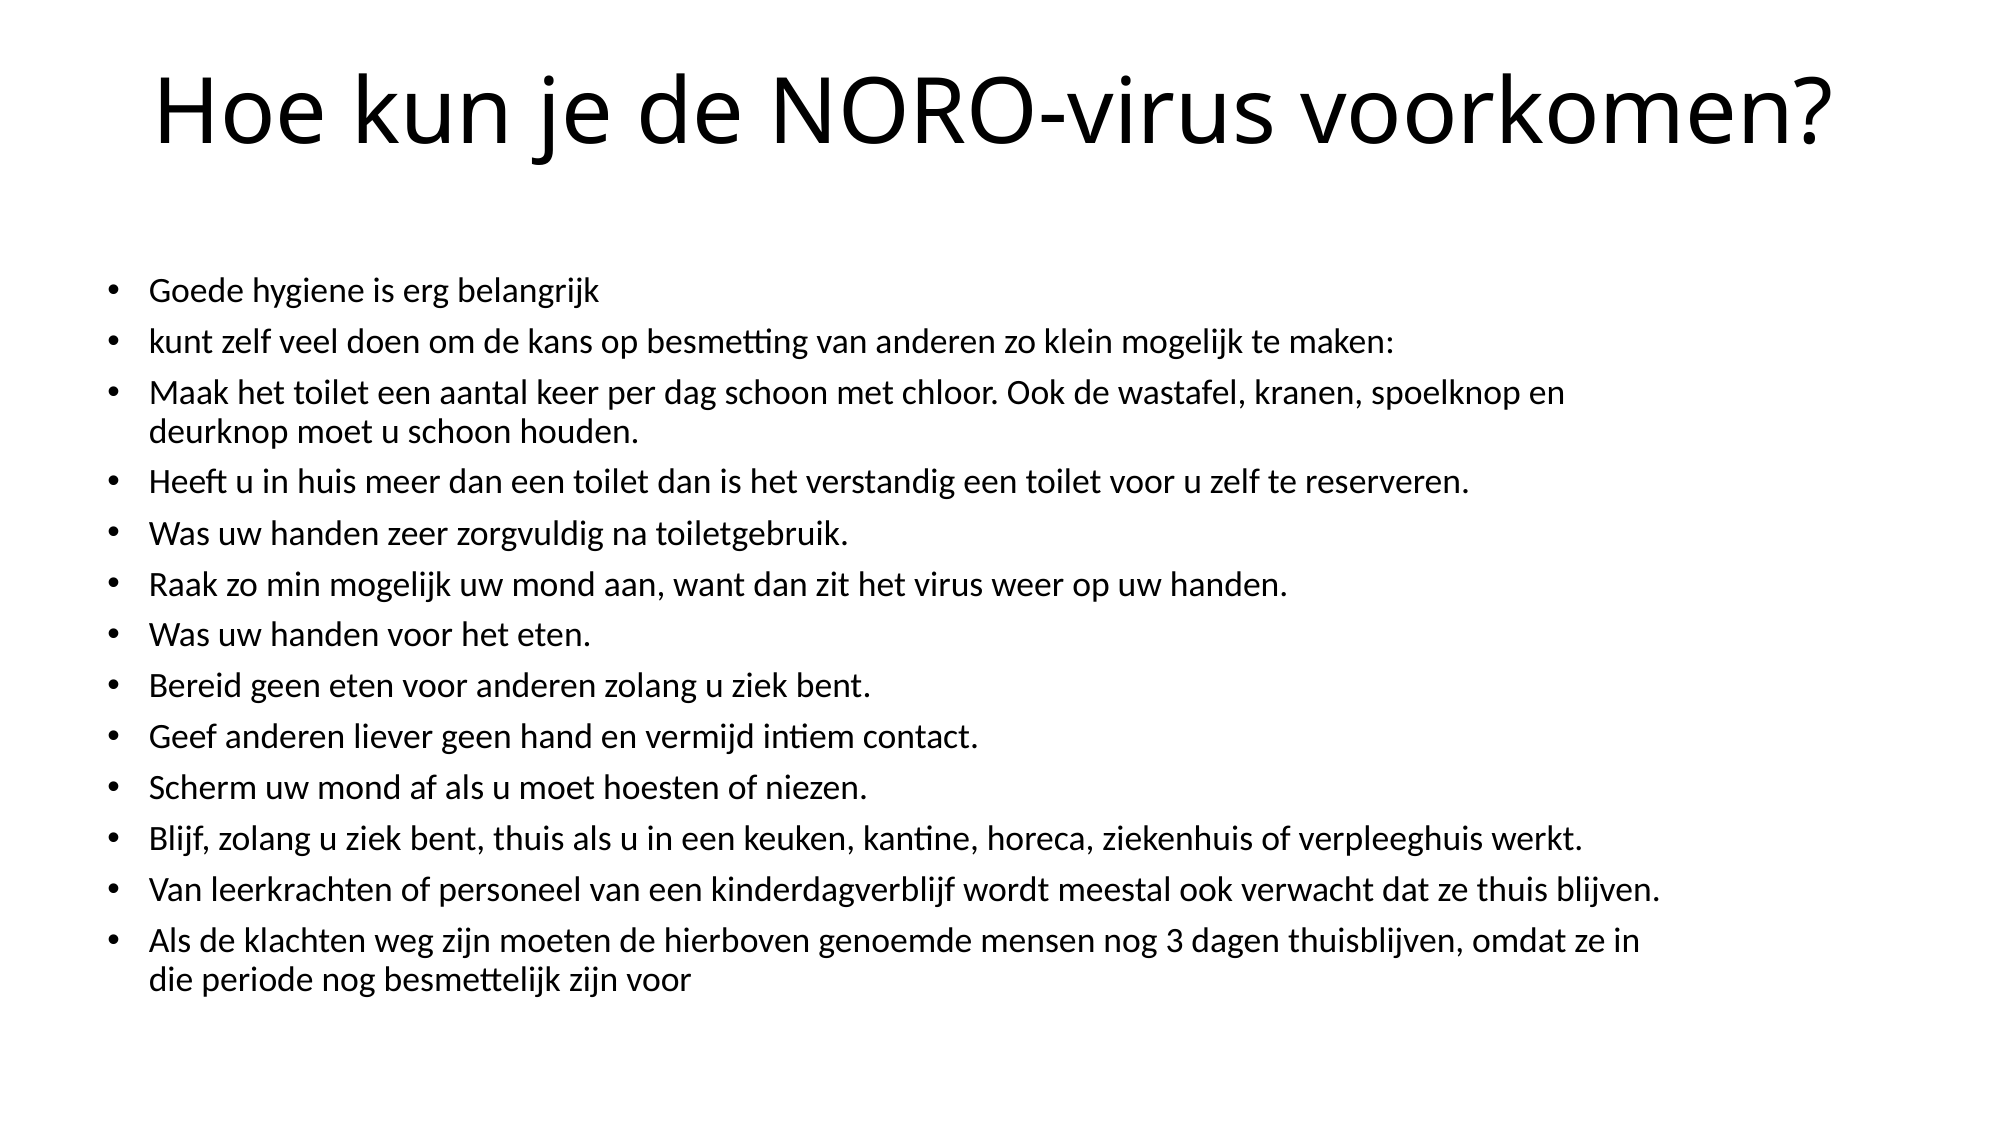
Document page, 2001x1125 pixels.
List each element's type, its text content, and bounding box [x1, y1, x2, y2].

list Goede hygiene is erg belangrijk kunt zelf veel doen om de kans op besmetting van anderen zo klein mogelijk te maken: Maak het toilet een aantal keer per dag schoon met chloor. Ook de wastafel, kranen, spoelknop en deurknop moet u schoon houden. Heeft u in huis meer dan een toilet dan is het verstandig een toilet voor u zelf te reserveren. Was uw handen zeer zorgvuldig na toiletgebruik. Raak zo min mogelijk uw mond aan, want dan zit het virus weer op uw handen. Was uw handen voor het eten. Bereid geen eten voor anderen zolang u ziek bent. Geef anderen liever geen hand en vermijd intiem contact. Scherm uw mond af als u moet hoesten of niezen. Blijf, zolang u ziek bent, thuis als u in een keuken, kantine, horeca, ziekenhuis of verpleeghuis werkt. Van leerkrachten of personeel van een kinderdagverblijf wordt meestal ook verwacht dat ze thuis blijven. Als de klachten weg zijn moeten de hierboven genoemde mensen nog 3 dagen thuisblijven, omdat ze in die periode nog besmettelijk zijn voor [92, 264, 1703, 1017]
title Hoe kun je de NORO-virus voorkomen? [137, 59, 1863, 278]
